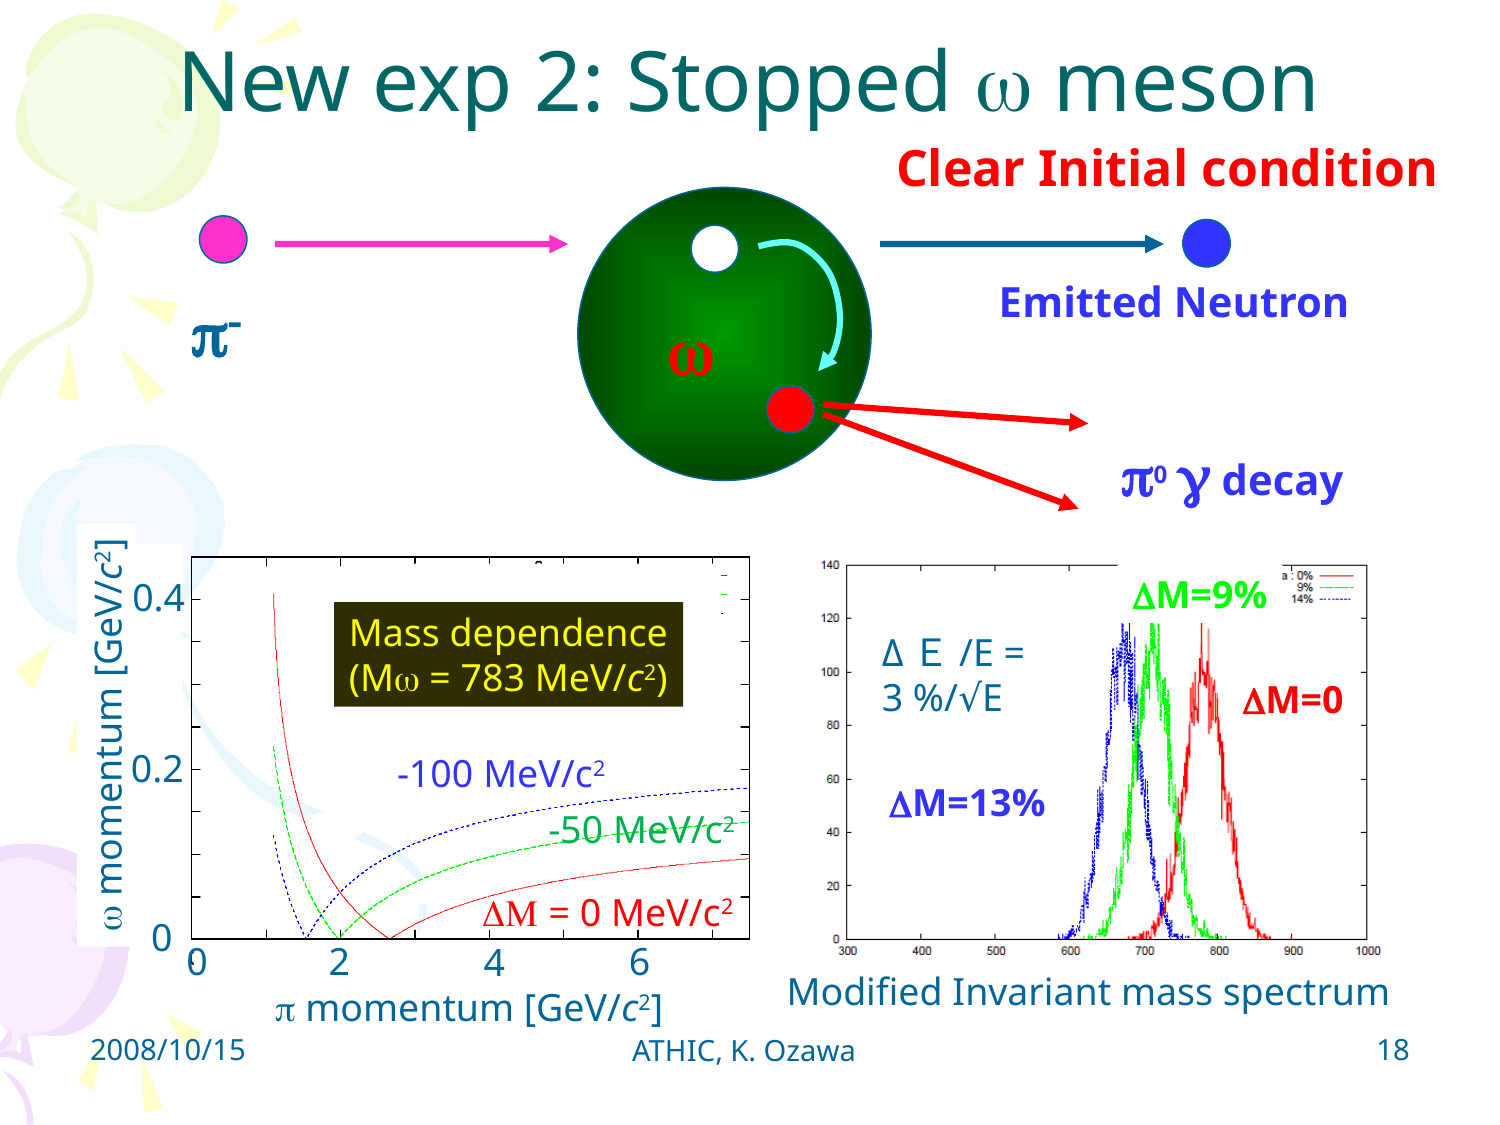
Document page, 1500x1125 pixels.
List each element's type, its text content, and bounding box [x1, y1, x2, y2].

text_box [169, 929, 757, 1038]
picture [93, 534, 780, 1016]
picture [157, 927, 167, 948]
title New exp 2: Stopped w meson [72, 16, 1426, 138]
text_box w momentum [GeV/c2] [76, 523, 137, 947]
slide_number 18 [1074, 1023, 1426, 1100]
text_box Modified Invariant mass spectrum [783, 960, 1406, 1021]
footer ATHIC, K. Ozawa [419, 1024, 1070, 1101]
text_box Clear Initial condition [881, 128, 1454, 204]
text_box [170, 187, 1373, 516]
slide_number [74, 1023, 419, 1100]
picture [808, 551, 1397, 974]
